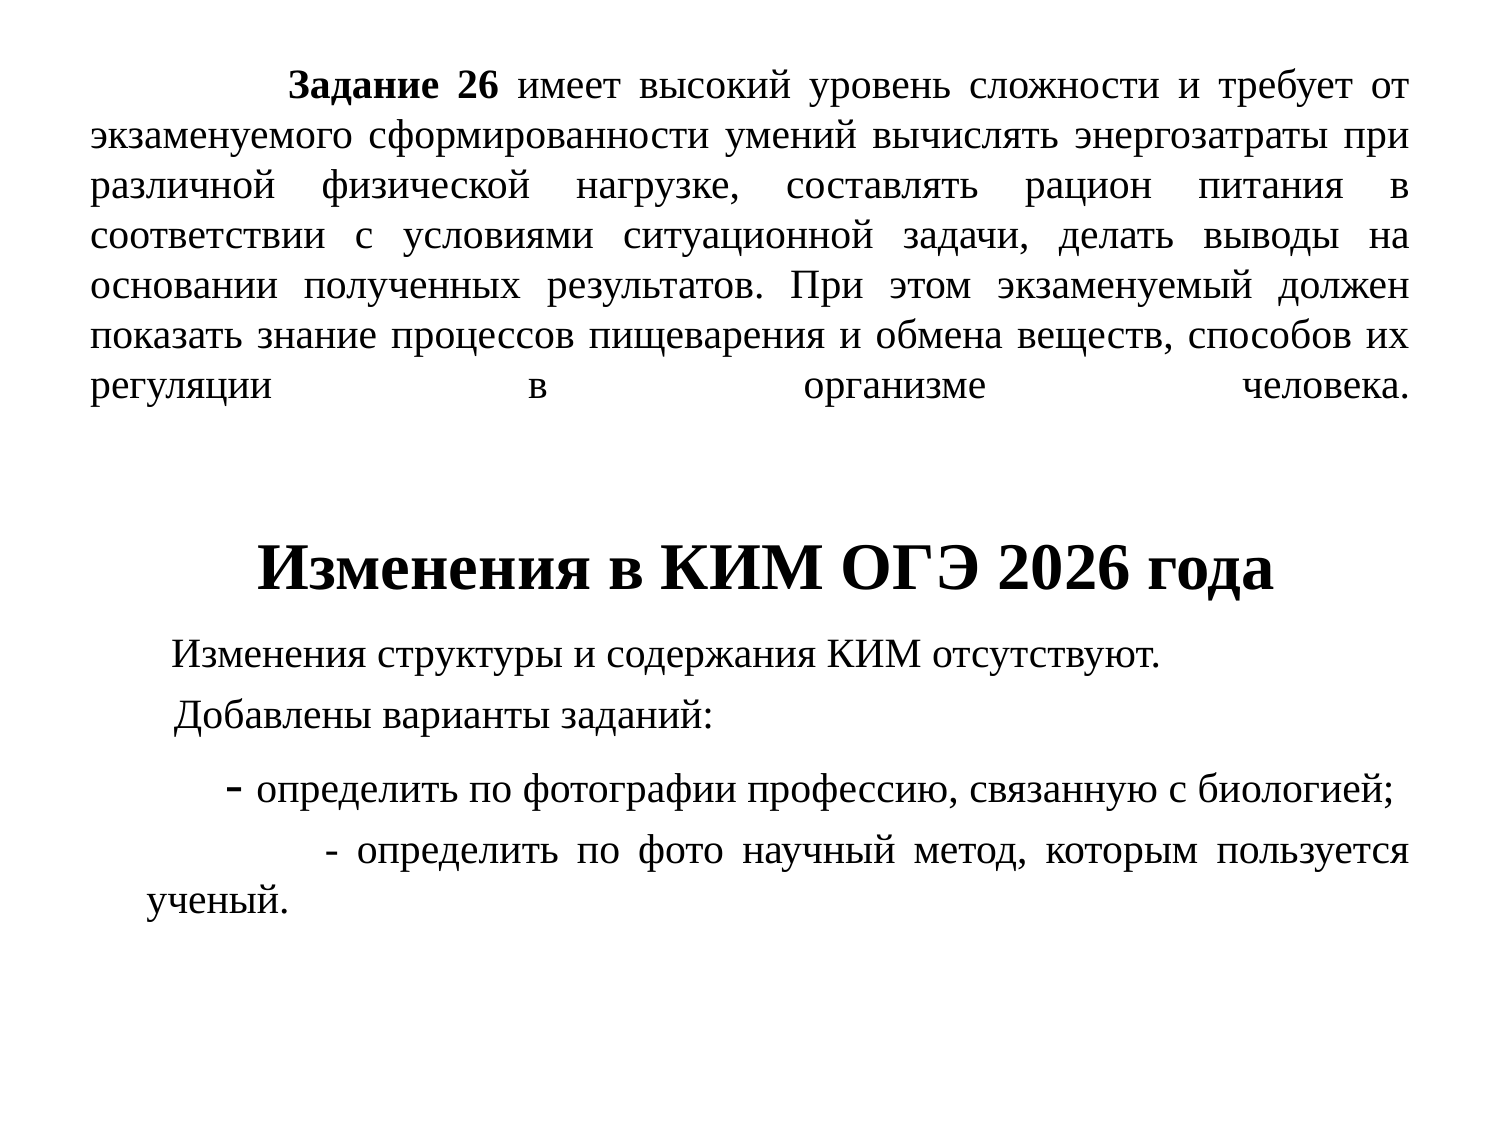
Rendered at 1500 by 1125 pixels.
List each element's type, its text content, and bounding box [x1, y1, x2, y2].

list Изменения в КИМ ОГЭ 2026 года Изменения структуры и содержания КИМ отсутствуют. Добавлены варианты заданий: - определить по фотографии профессию, связанную с биологией; - определить по фото научный метод, которым пользуется ученый. [75, 515, 1425, 1005]
title Задание 26 имеет высокий уровень сложности и требует от экзаменуемого сформированности умений вычислять энергозатраты при различной физической нагрузке, составлять рацион питания в соответствии с условиями ситуационной задачи, делать выводы на основании полученных результатов. При этом экзаменуемый должен показать знание процессов пищеварения и обмена веществ, способов их регуляции в организме человека. [75, 45, 1425, 468]
